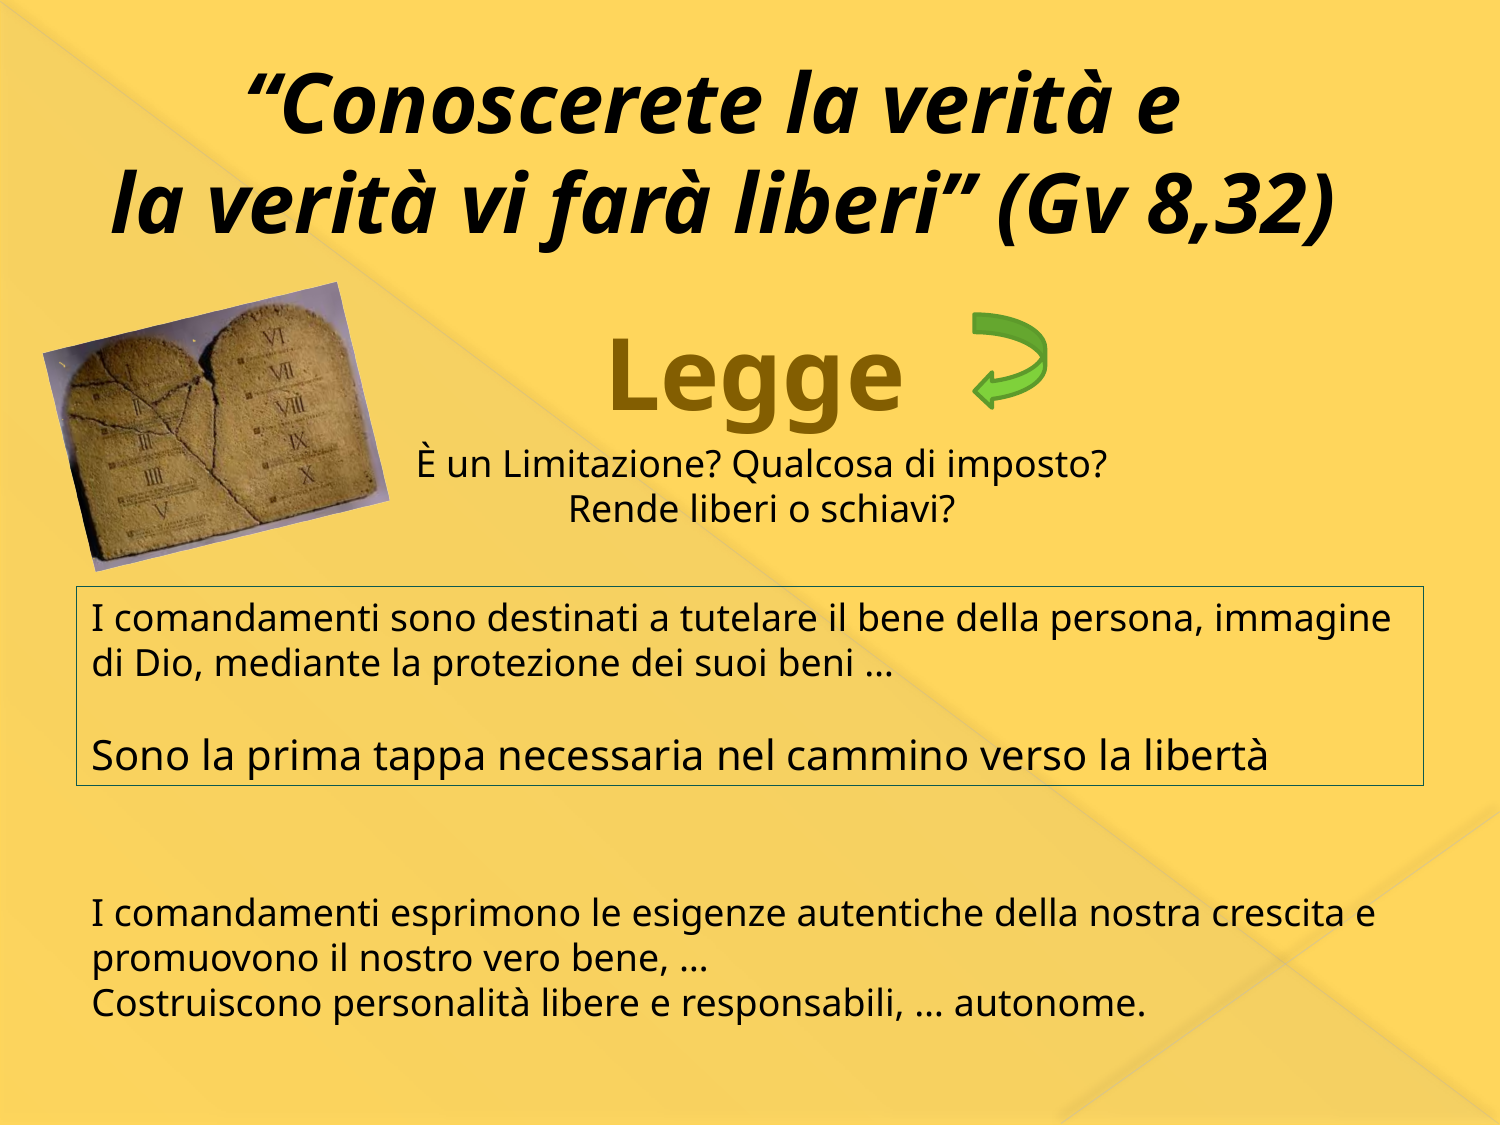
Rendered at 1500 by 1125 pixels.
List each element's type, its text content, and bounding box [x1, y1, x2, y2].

text_box “Conoscerete la verità e la verità vi farà liberi” (Gv 8,32) [0, 42, 1447, 258]
text_box I comandamenti sono destinati a tutelare il bene della persona, immagine di Dio, mediante la protezione dei suoi beni … Sono la prima tappa necessaria nel cammino verso la libertà [76, 586, 1424, 786]
text_box I comandamenti esprimono le esigenze autentiche della nostra crescita e promuovono il nostro vero bene, … Costruiscono personalità libere e responsabili, … autonome. [76, 881, 1424, 1032]
text_box [972, 312, 1048, 410]
text_box Legge [588, 302, 947, 432]
text_box È un Limitazione? Qualcosa di imposto? Rende liberi o schiavi? [368, 432, 1436, 538]
picture [43, 282, 389, 571]
